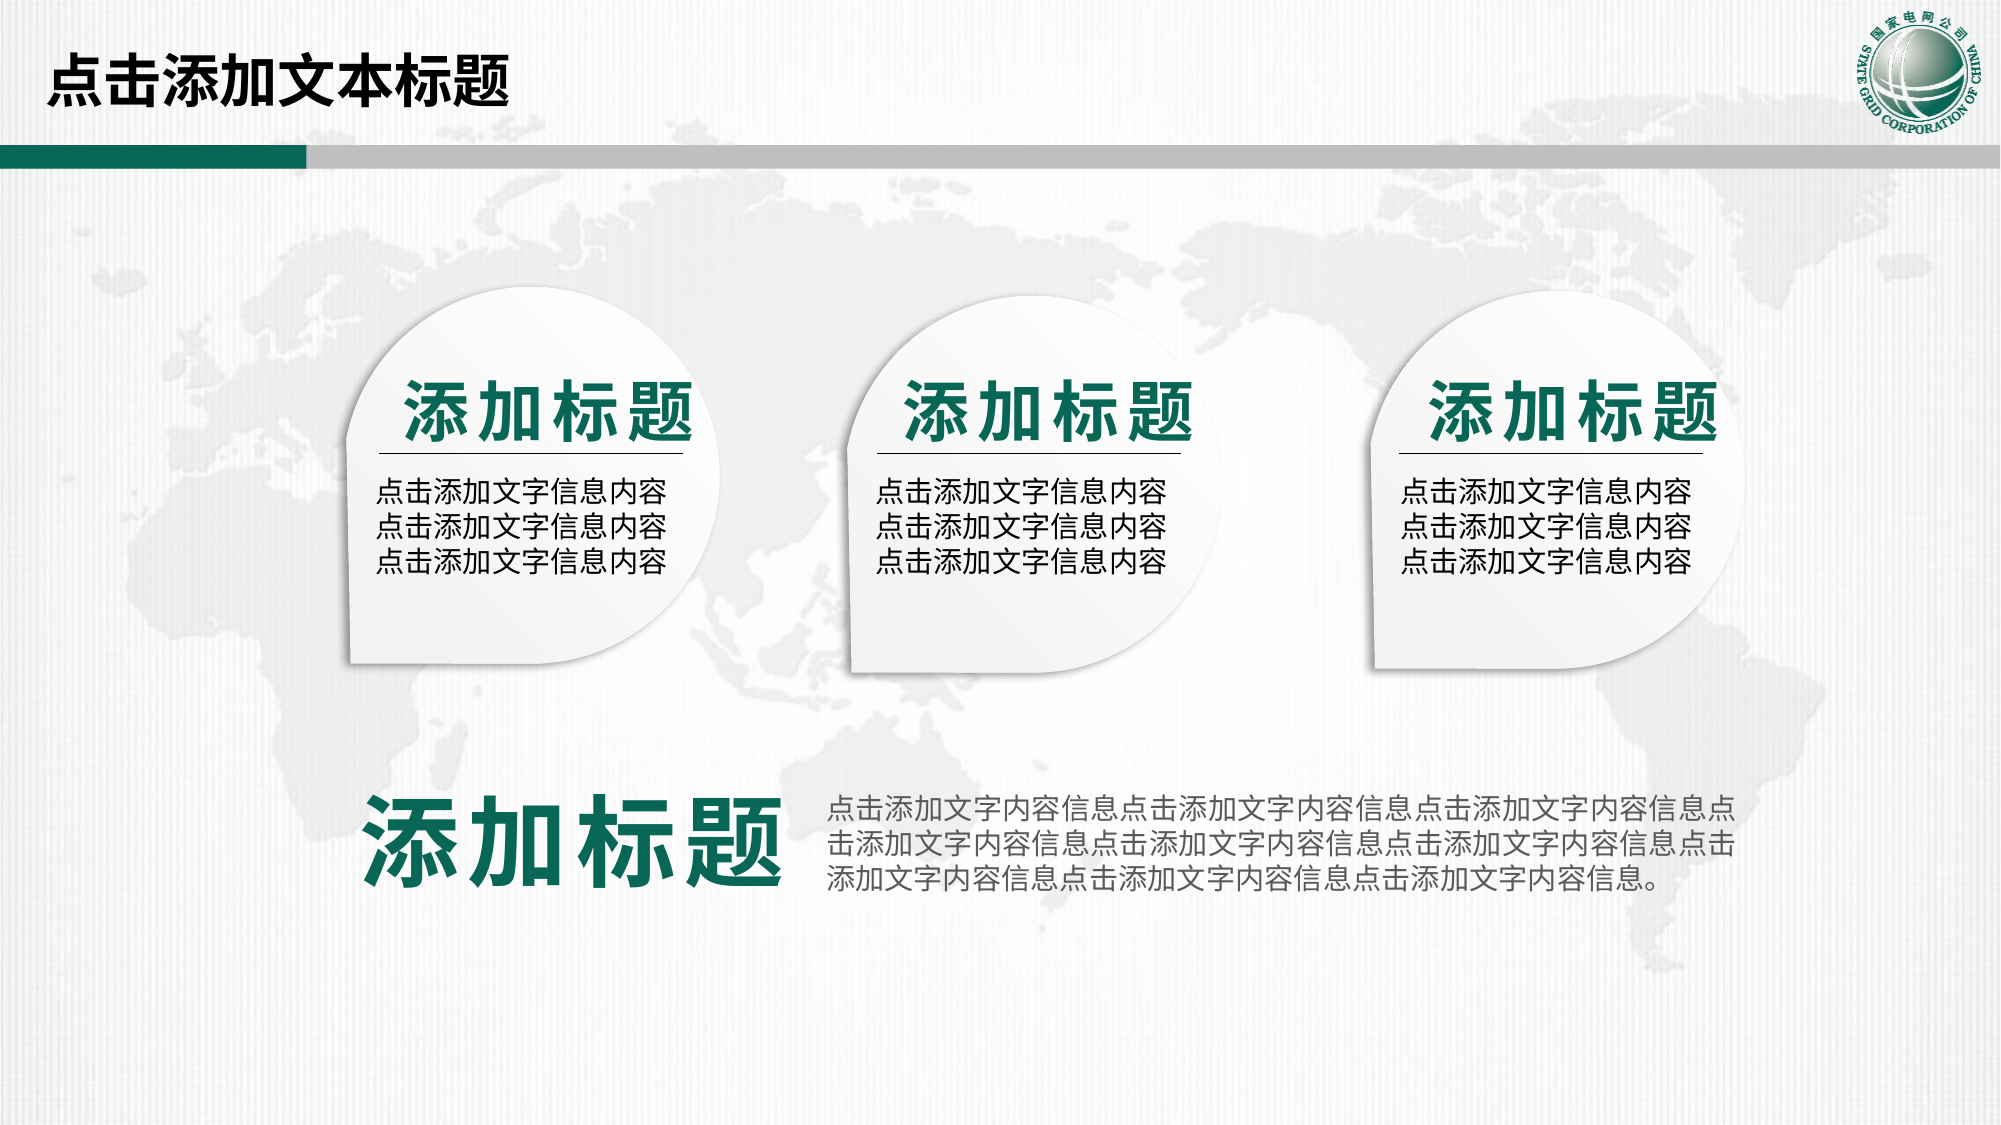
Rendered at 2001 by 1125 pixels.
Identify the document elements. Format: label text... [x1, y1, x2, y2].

text_box 添加标题 [345, 772, 800, 908]
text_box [1370, 291, 1761, 669]
picture [0, 0, 2001, 145]
text_box 点击添加文字内容信息点击添加文字内容信息点击添加文字内容信息点击添加文字内容信息点击添加文字内容信息点击添加文字内容信息点击添加文字内容信息点击添加文字内容信息点击添加文字内容信息。 [811, 782, 1753, 903]
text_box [847, 295, 1222, 673]
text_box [346, 286, 732, 664]
picture [0, 169, 2001, 1125]
text_box 点击添加文本标题 [0, 37, 692, 122]
